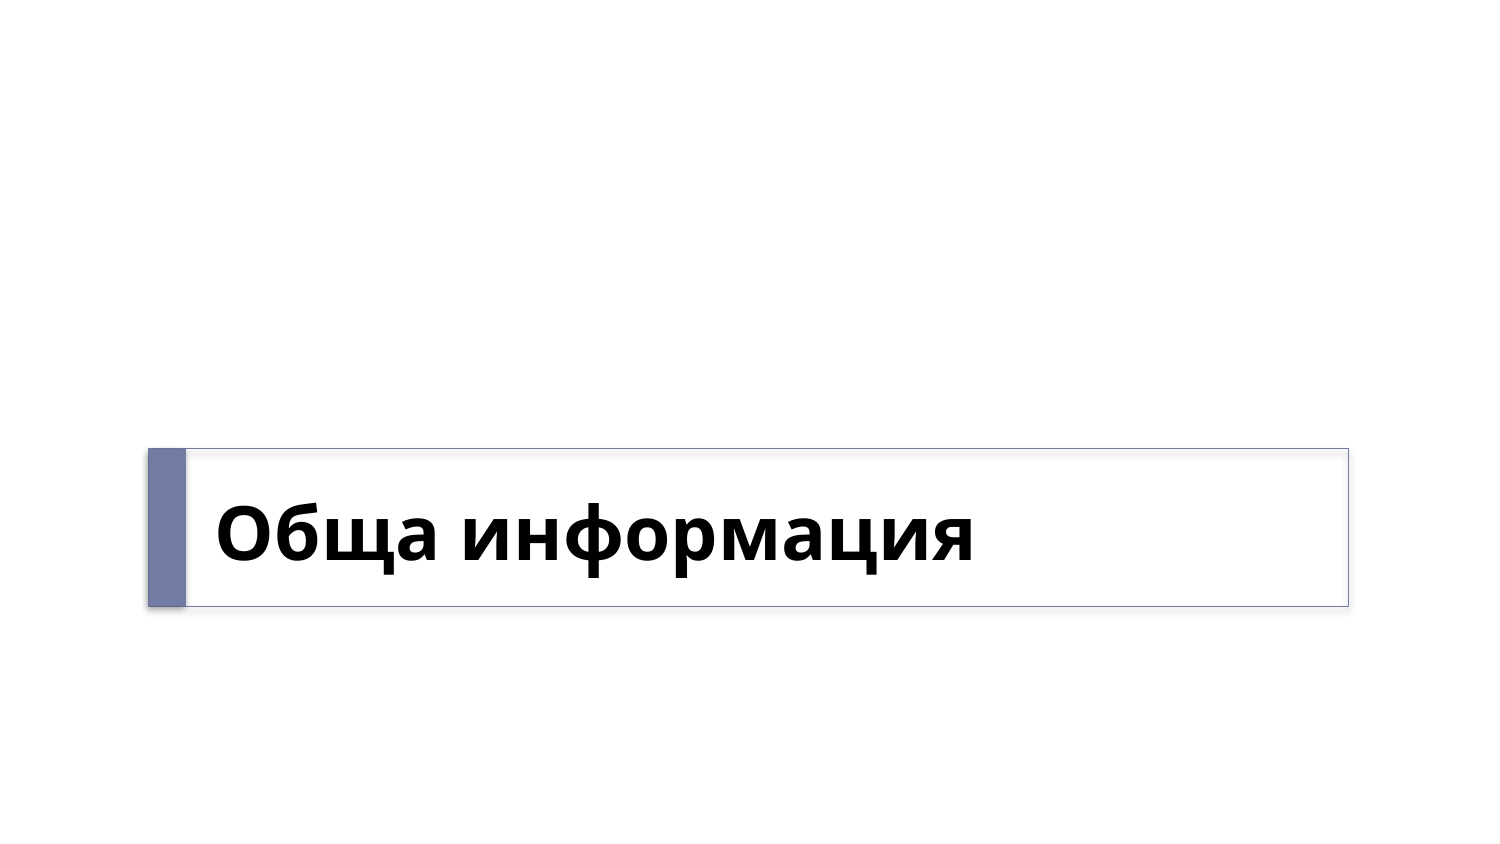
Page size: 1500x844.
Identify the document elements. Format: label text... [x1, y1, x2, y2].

title Обща информация [200, 478, 1325, 600]
